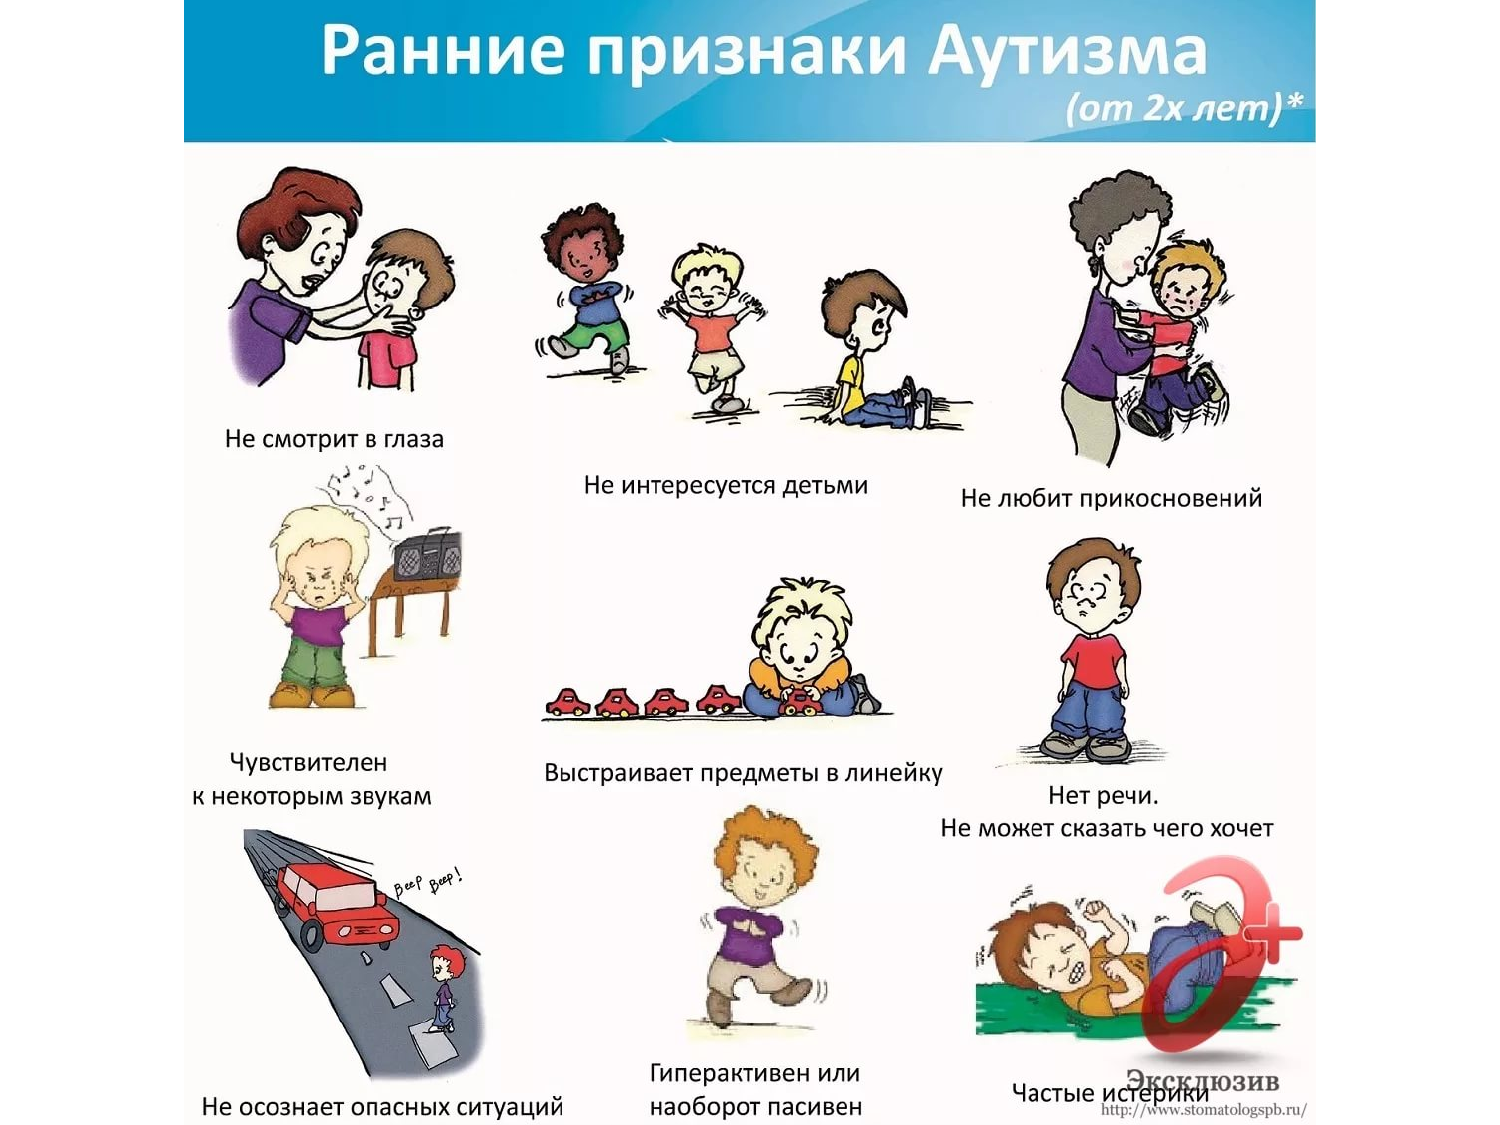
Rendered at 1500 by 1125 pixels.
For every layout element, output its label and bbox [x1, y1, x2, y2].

picture [529, 34, 567, 76]
picture [445, 35, 482, 76]
picture [323, 22, 396, 76]
picture [183, 0, 1317, 1125]
picture [402, 35, 439, 75]
picture [487, 34, 526, 76]
